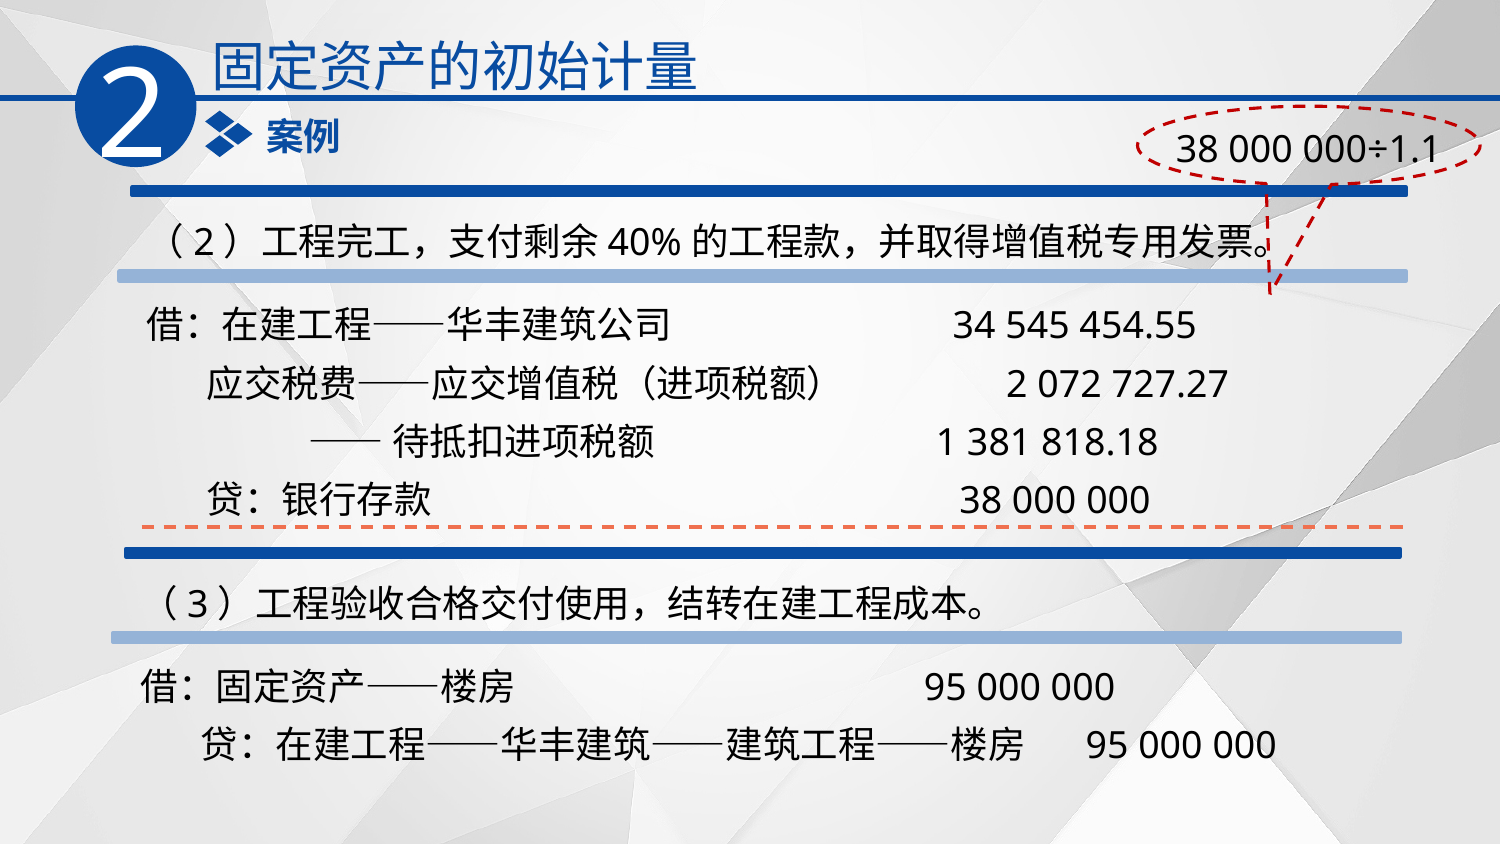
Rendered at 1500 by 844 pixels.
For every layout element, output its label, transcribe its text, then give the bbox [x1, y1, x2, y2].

text_box 借：在建工程——华丰建筑公司 34 545 454.55 应交税费——应交增值税（进项税额） 2 072 727.27 ——待抵扣进项税额 1 381 818.18 贷：银行存款 38 000 000 [132, 280, 1407, 529]
text_box [124, 547, 1402, 559]
text_box （3）工程验收合格交付使用，结转在建工程成本。 [125, 558, 1401, 632]
text_box 固定资产的初始计量 [198, 37, 713, 92]
text_box [117, 269, 1408, 283]
picture [0, 0, 1500, 95]
text_box （2）工程完工，支付剩余40%的工程款，并取得增值税专用发票。 [132, 197, 1407, 271]
text_box [111, 631, 1402, 644]
text_box [75, 74, 84, 97]
text_box [130, 185, 1265, 197]
picture [0, 101, 1500, 844]
text_box 案例 [253, 107, 354, 164]
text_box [1137, 105, 1481, 185]
text_box [75, 107, 84, 138]
text_box 2 [84, 107, 203, 171]
text_box [223, 122, 253, 145]
text_box 借：固定资产——楼房 95 000 000 贷：在建工程——华丰建筑——建筑工程——楼房 95 000 000 [125, 642, 1401, 774]
text_box 2 [84, 45, 203, 97]
text_box [205, 135, 235, 158]
text_box [205, 110, 235, 133]
